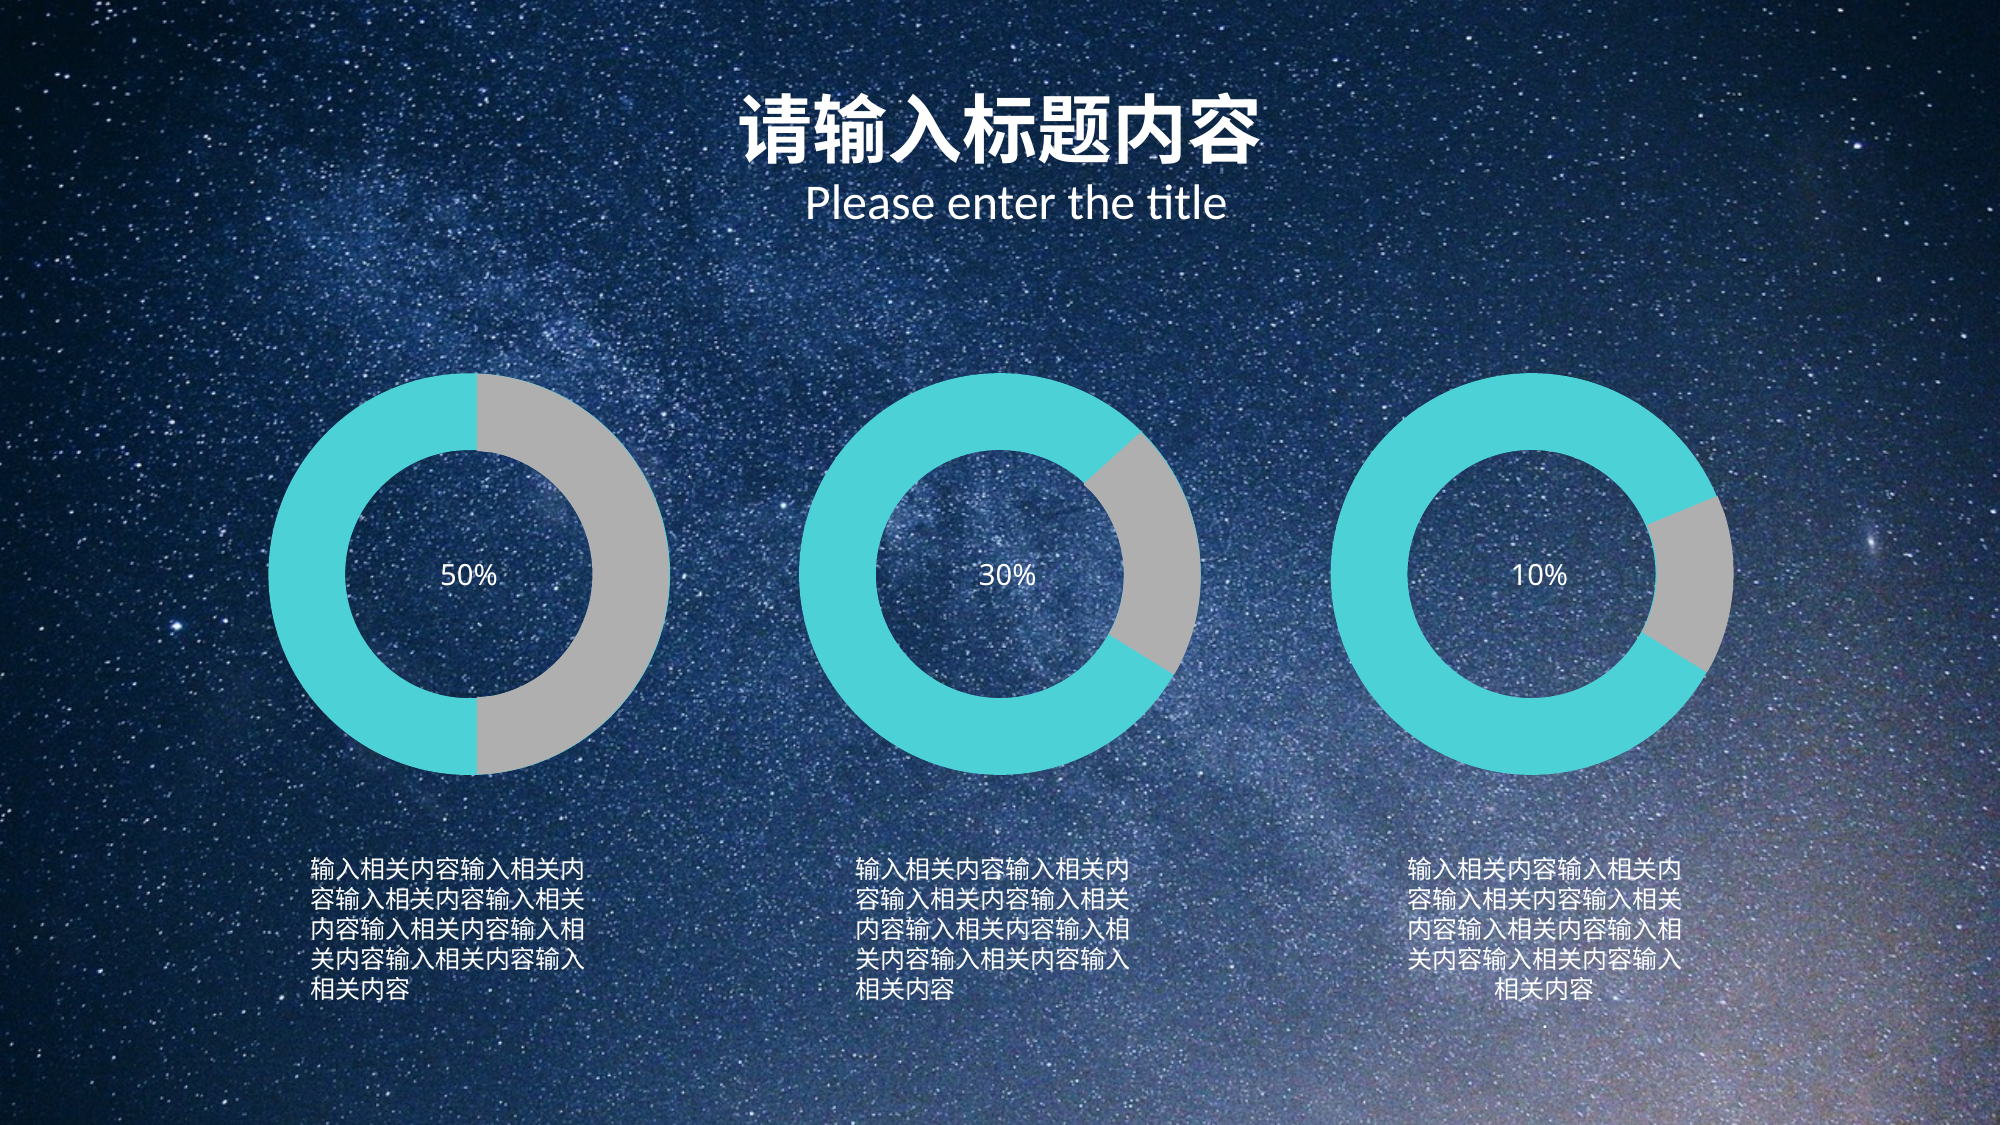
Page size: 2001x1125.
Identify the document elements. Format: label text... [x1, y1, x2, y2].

text_box Please enter the title [790, 162, 1243, 237]
text_box 输入相关内容输入相关内容输入相关内容输入相关内容输入相关内容输入相关内容输入相关内容输入相关内容 [840, 846, 1160, 1011]
text_box [475, 372, 671, 776]
text_box 30% [964, 548, 1052, 599]
text_box 输入相关内容输入相关内容输入相关内容输入相关内容输入相关内容输入相关内容输入相关内容输入相关内容 [295, 846, 615, 1011]
text_box [1329, 372, 1717, 776]
text_box 请输入标题内容 [722, 74, 1278, 180]
text_box 输入相关内容输入相关内容输入相关内容输入相关内容输入相关内容输入相关内容输入相关内容输入相关内容 . [1385, 846, 1705, 1041]
text_box [1640, 494, 1735, 674]
text_box 50% [425, 548, 513, 599]
text_box [798, 372, 1174, 776]
text_box 10% [1495, 548, 1584, 599]
text_box [267, 372, 475, 777]
text_box [1082, 430, 1202, 677]
picture [0, 0, 2000, 1125]
